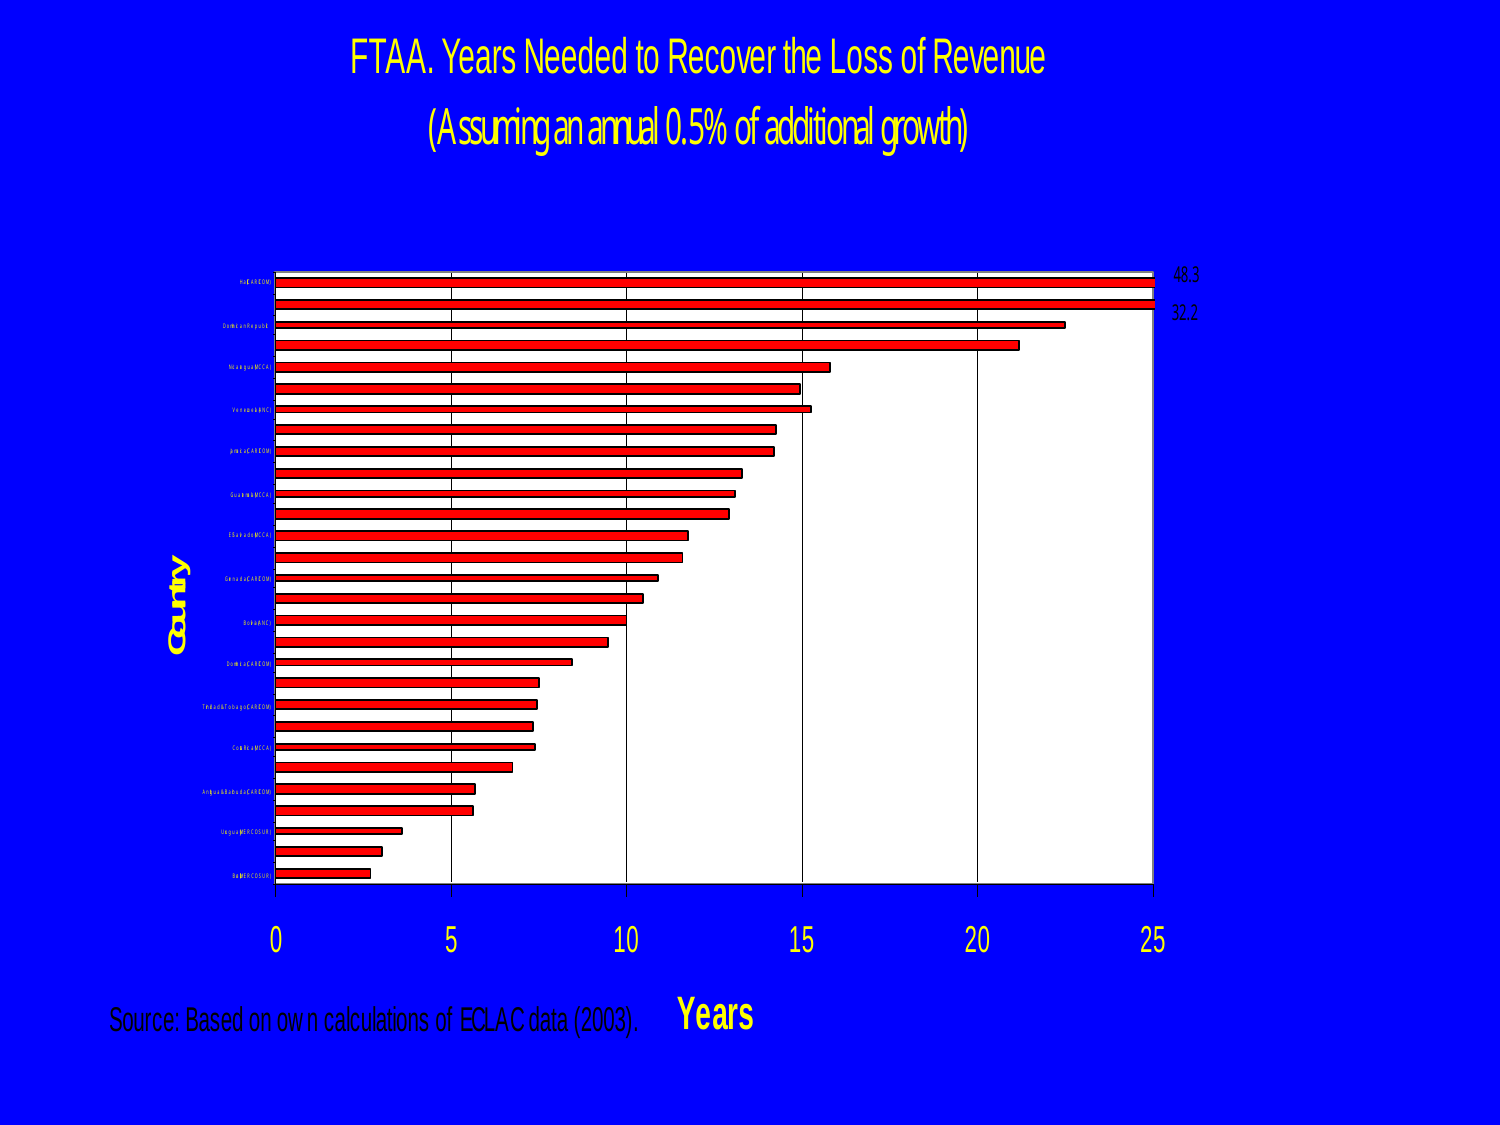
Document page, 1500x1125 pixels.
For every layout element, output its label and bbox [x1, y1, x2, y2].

text_box [62, 0, 1460, 1076]
